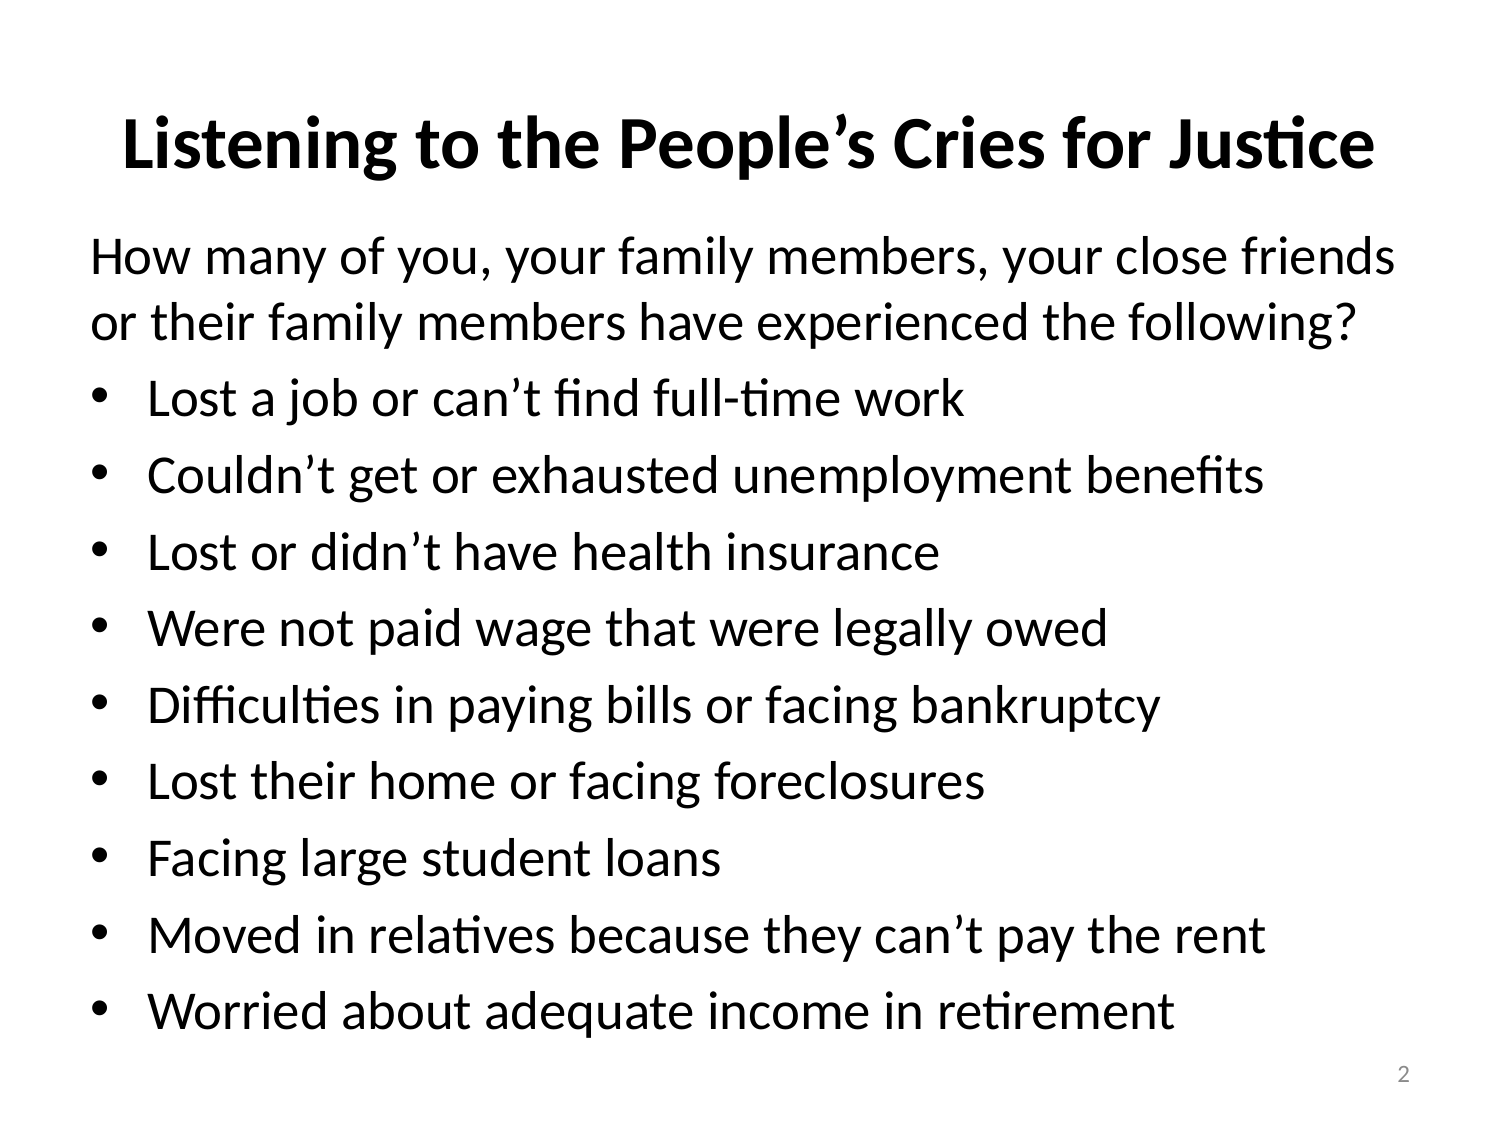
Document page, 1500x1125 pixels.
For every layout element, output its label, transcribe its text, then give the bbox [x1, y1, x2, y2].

list How many of you, your family members, your close friends or their family members have experienced the following? Lost a job or can’t find full-time work Couldn’t get or exhausted unemployment benefits Lost or didn’t have health insurance Were not paid wage that were legally owed Difficulties in paying bills or facing bankruptcy Lost their home or facing foreclosures Facing large student loans Moved in relatives because they can’t pay the rent Worried about adequate income in retirement [75, 212, 1425, 1063]
title Listening to the People’s Cries for Justice [75, 45, 1425, 212]
slide_number 2 [1074, 1042, 1425, 1103]
